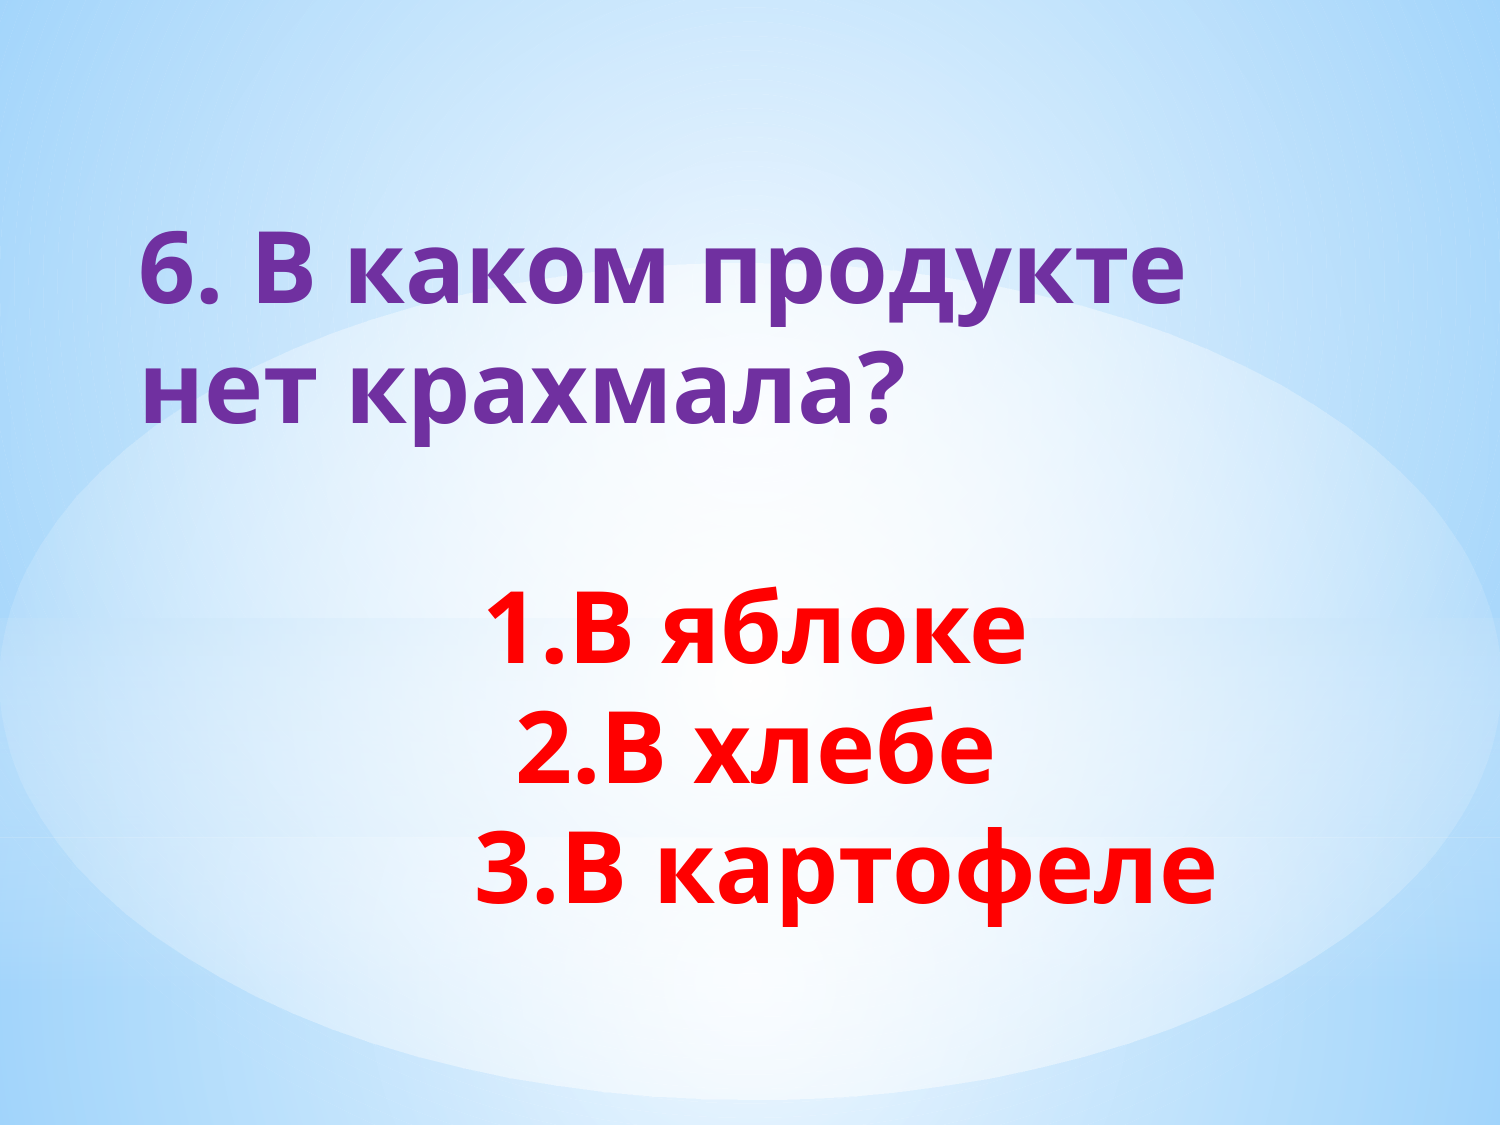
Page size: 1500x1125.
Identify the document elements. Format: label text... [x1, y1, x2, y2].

text_box 6. В каком продукте нет крахмала? 1.В яблоке 2.В хлебе 3.В картофеле [123, 196, 1388, 931]
